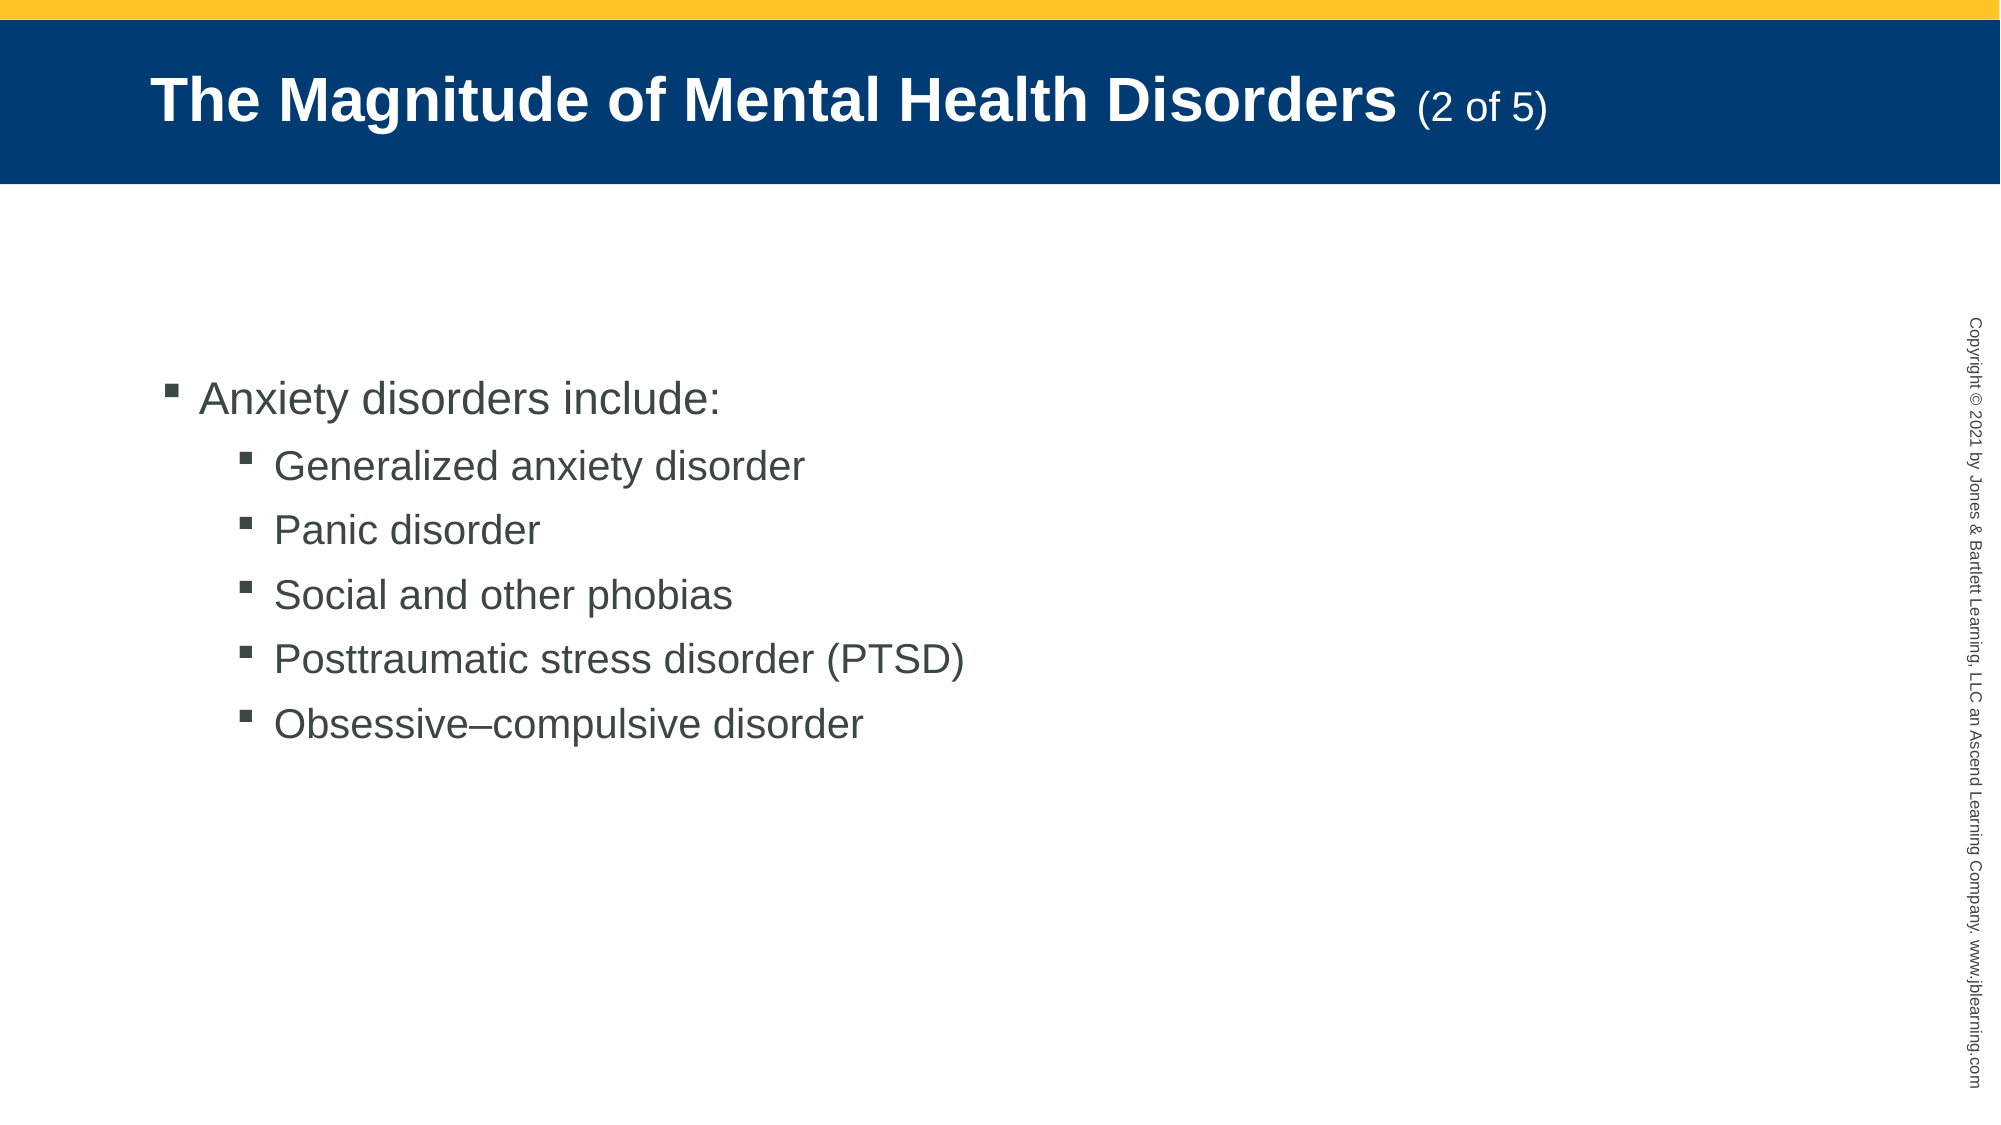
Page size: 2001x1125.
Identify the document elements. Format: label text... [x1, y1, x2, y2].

title The Magnitude of Mental Health Disorders (2 of 5) [0, 19, 2000, 185]
list Anxiety disorders include: Generalized anxiety disorder Panic disorder Social and other phobias Posttraumatic stress disorder (PTSD) Obsessive–compulsive disorder [146, 361, 1859, 1016]
